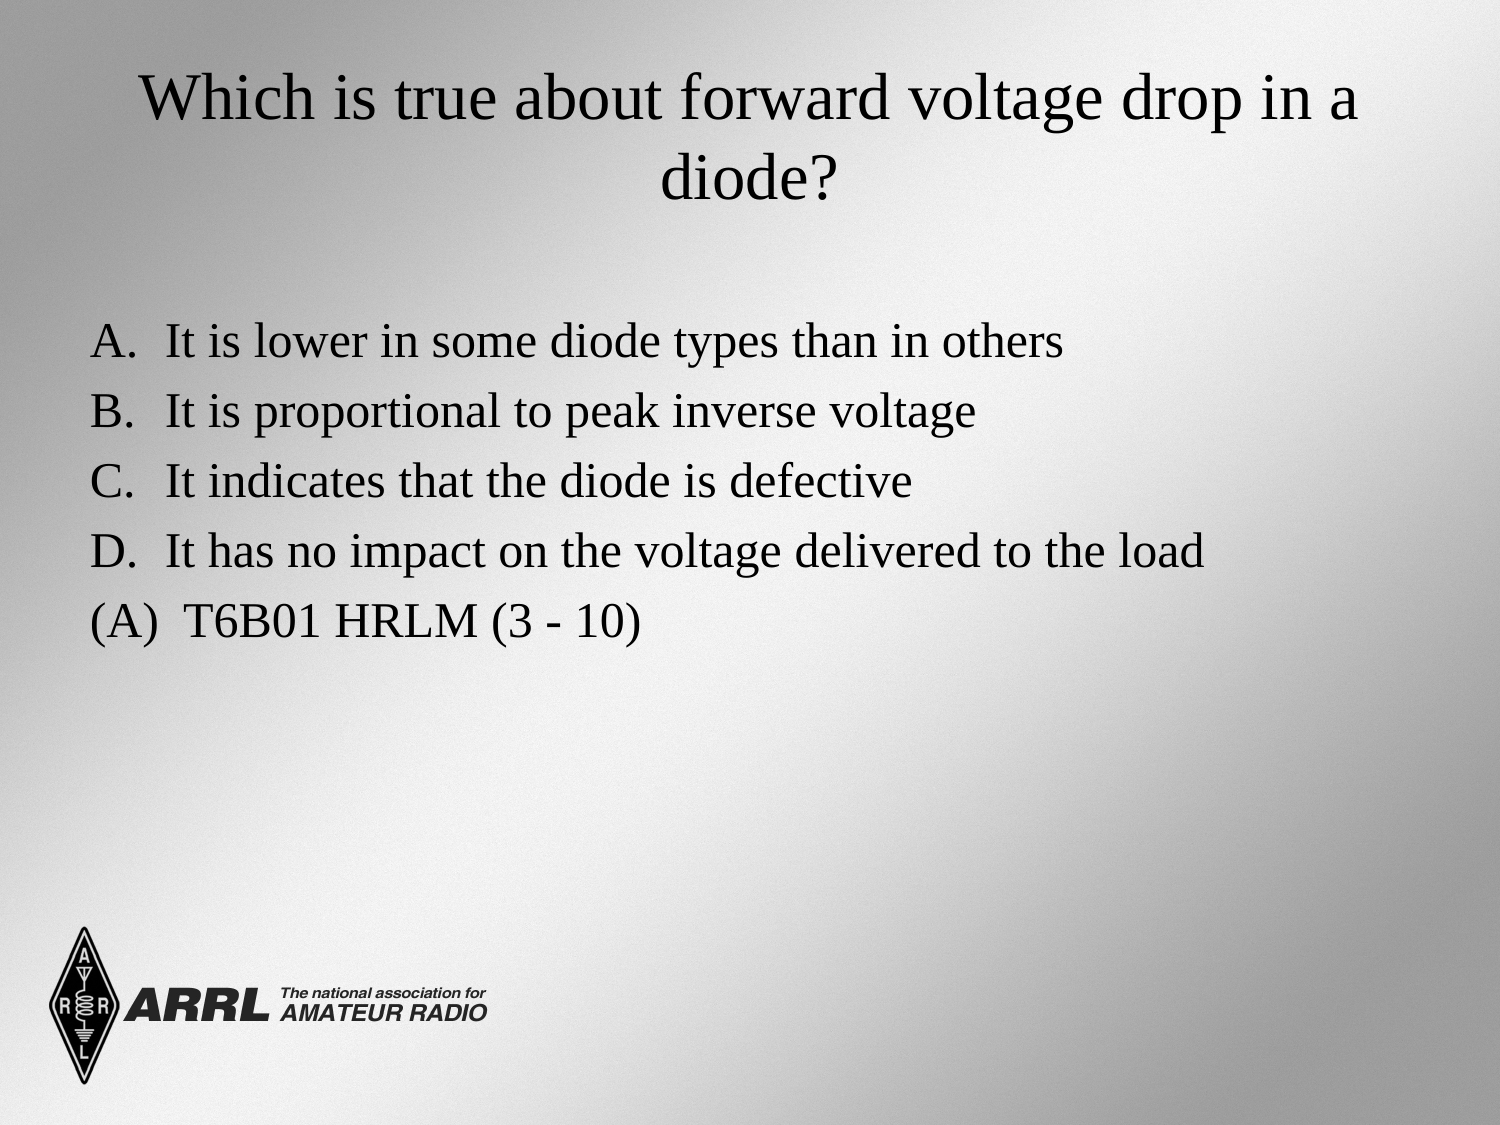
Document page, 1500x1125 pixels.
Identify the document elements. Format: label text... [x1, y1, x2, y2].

list It is lower in some diode types than in others It is proportional to peak inverse voltage It indicates that the diode is defective It has no impact on the voltage delivered to the load (A) T6B01 HRLM (3 - 10) [75, 299, 1425, 1005]
picture [0, 0, 1500, 1125]
title Which is true about forward voltage drop in a diode? [75, 45, 1425, 233]
